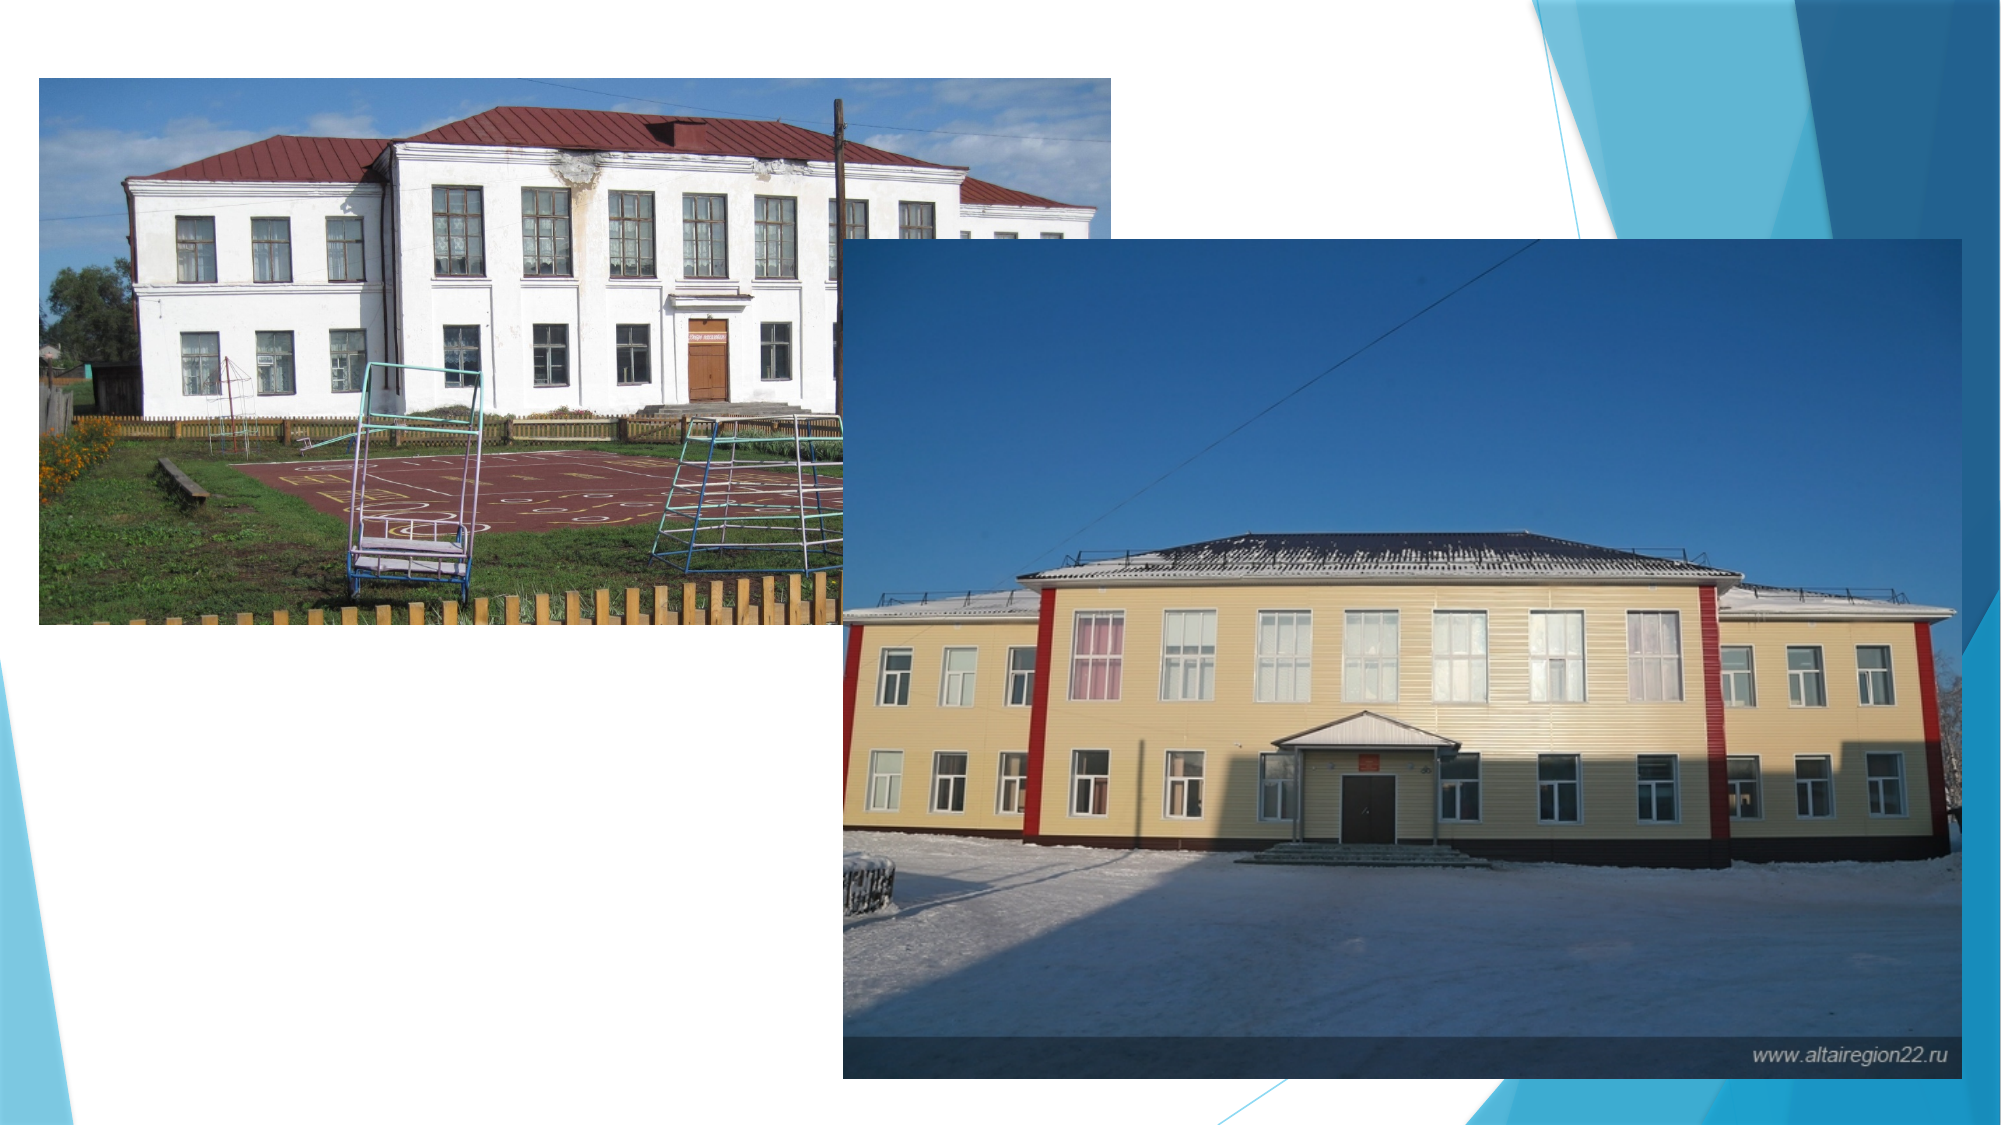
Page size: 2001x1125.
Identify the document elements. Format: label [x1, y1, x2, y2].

picture [38, 78, 1963, 1079]
